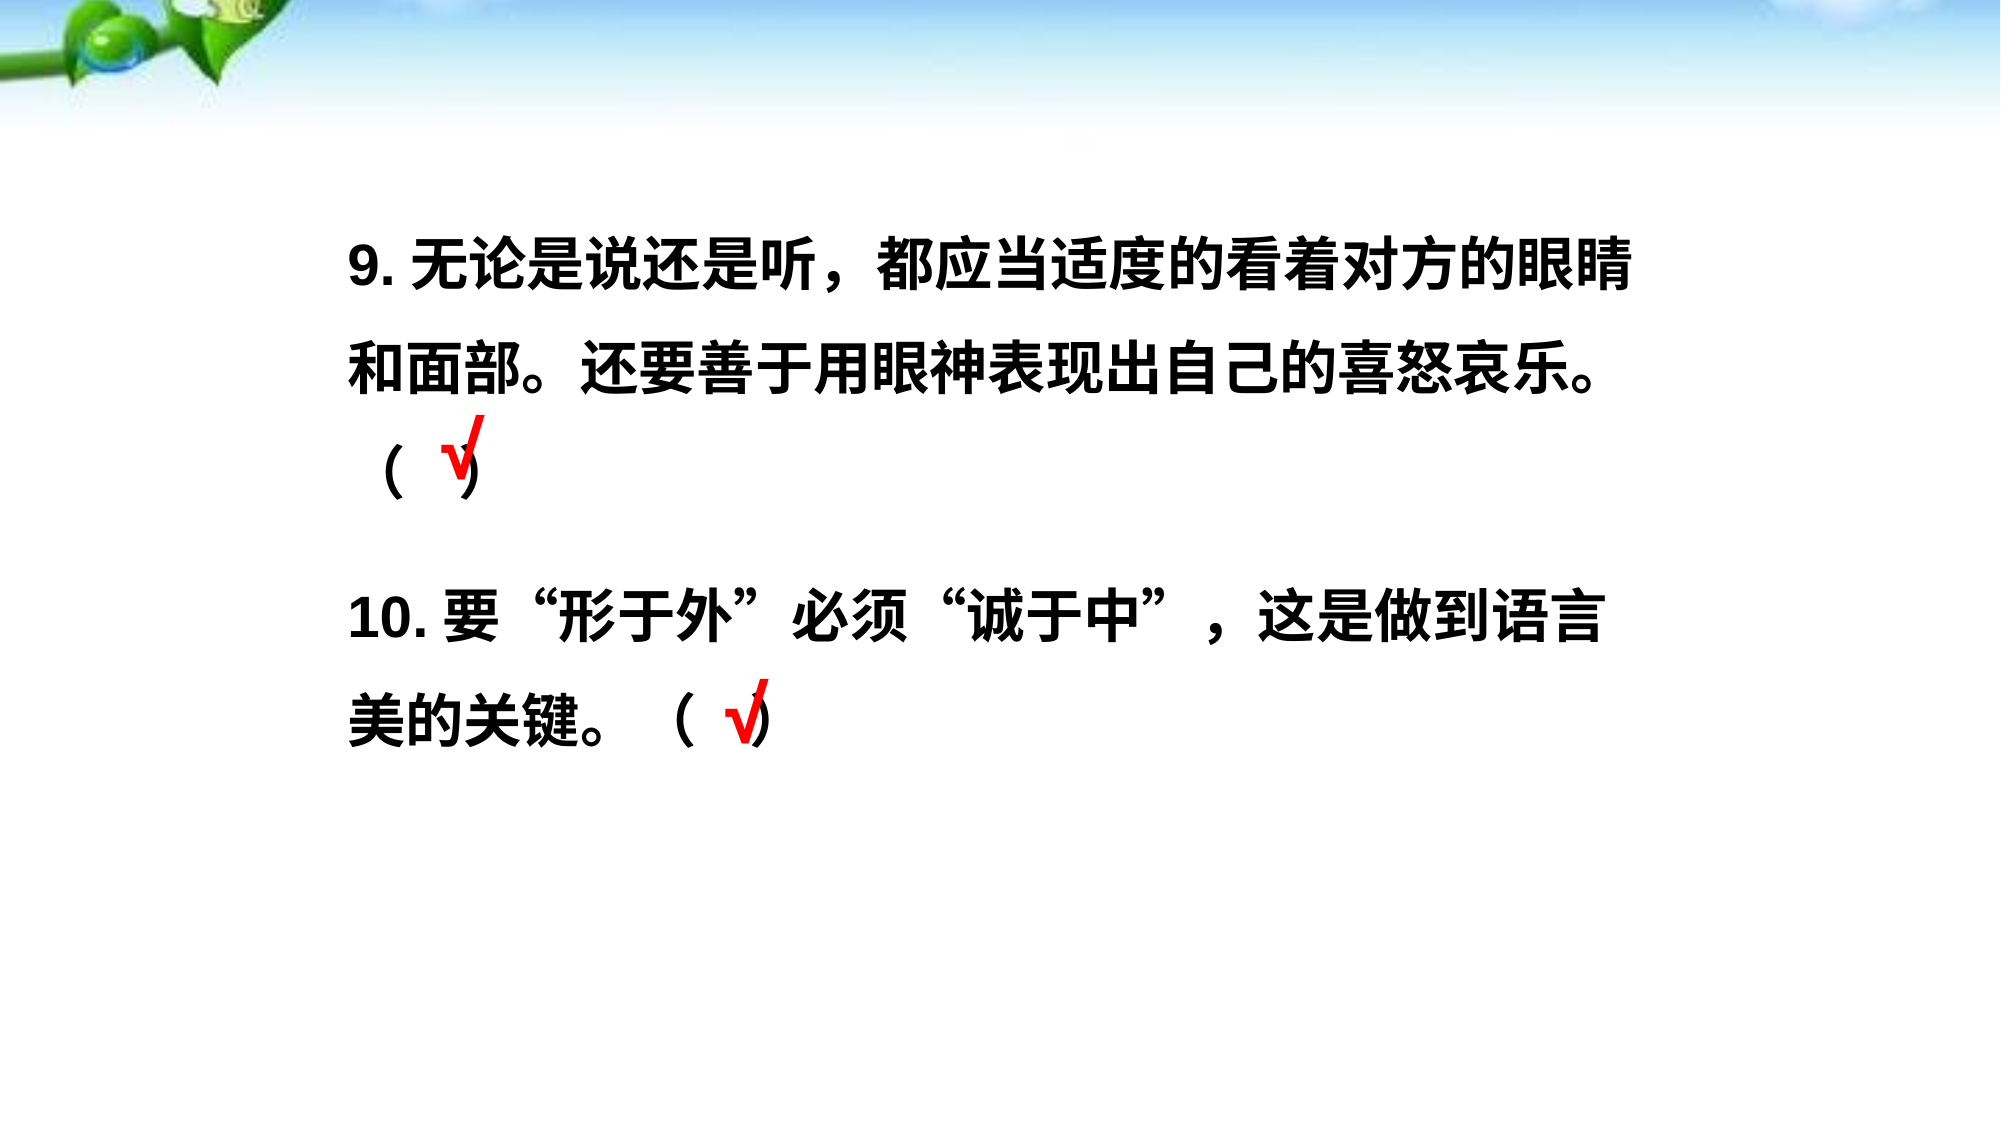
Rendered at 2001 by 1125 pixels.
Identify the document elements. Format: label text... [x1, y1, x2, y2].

picture [0, 0, 2001, 1125]
text_box √ [425, 397, 500, 502]
text_box √ [708, 661, 784, 767]
text_box 9.无论是说还是听，都应当适度的看着对方的眼睛和面部。还要善于用眼神表现出自己的喜怒哀乐。（ ） 10.要“形于外”必须“诚于中”，这是做到语言美的关键。（ ） [332, 184, 1668, 762]
